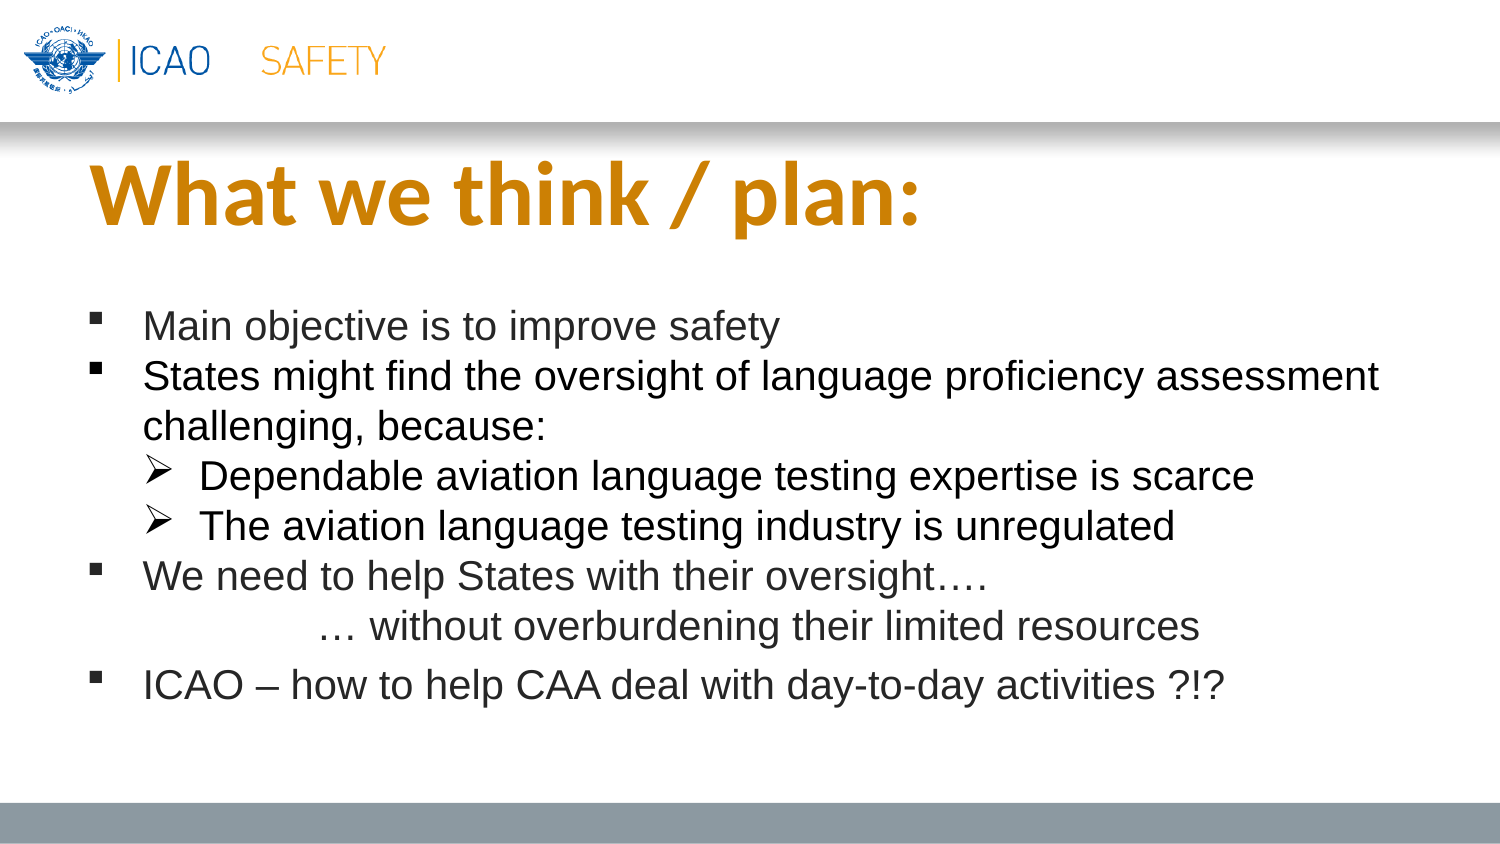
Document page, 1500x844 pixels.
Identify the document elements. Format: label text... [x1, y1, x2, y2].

title What we think / plan: [75, 126, 1425, 268]
picture [0, 0, 1500, 161]
list Main objective is to improve safety States might find the oversight of language proficiency assessment challenging, because: Dependable aviation language testing expertise is scarce The aviation language testing industry is unregulated We need to help States with their oversight…. … without overburdening their limited resources ICAO – how to help CAA deal with day-to-day activities ?!? [75, 293, 1425, 780]
